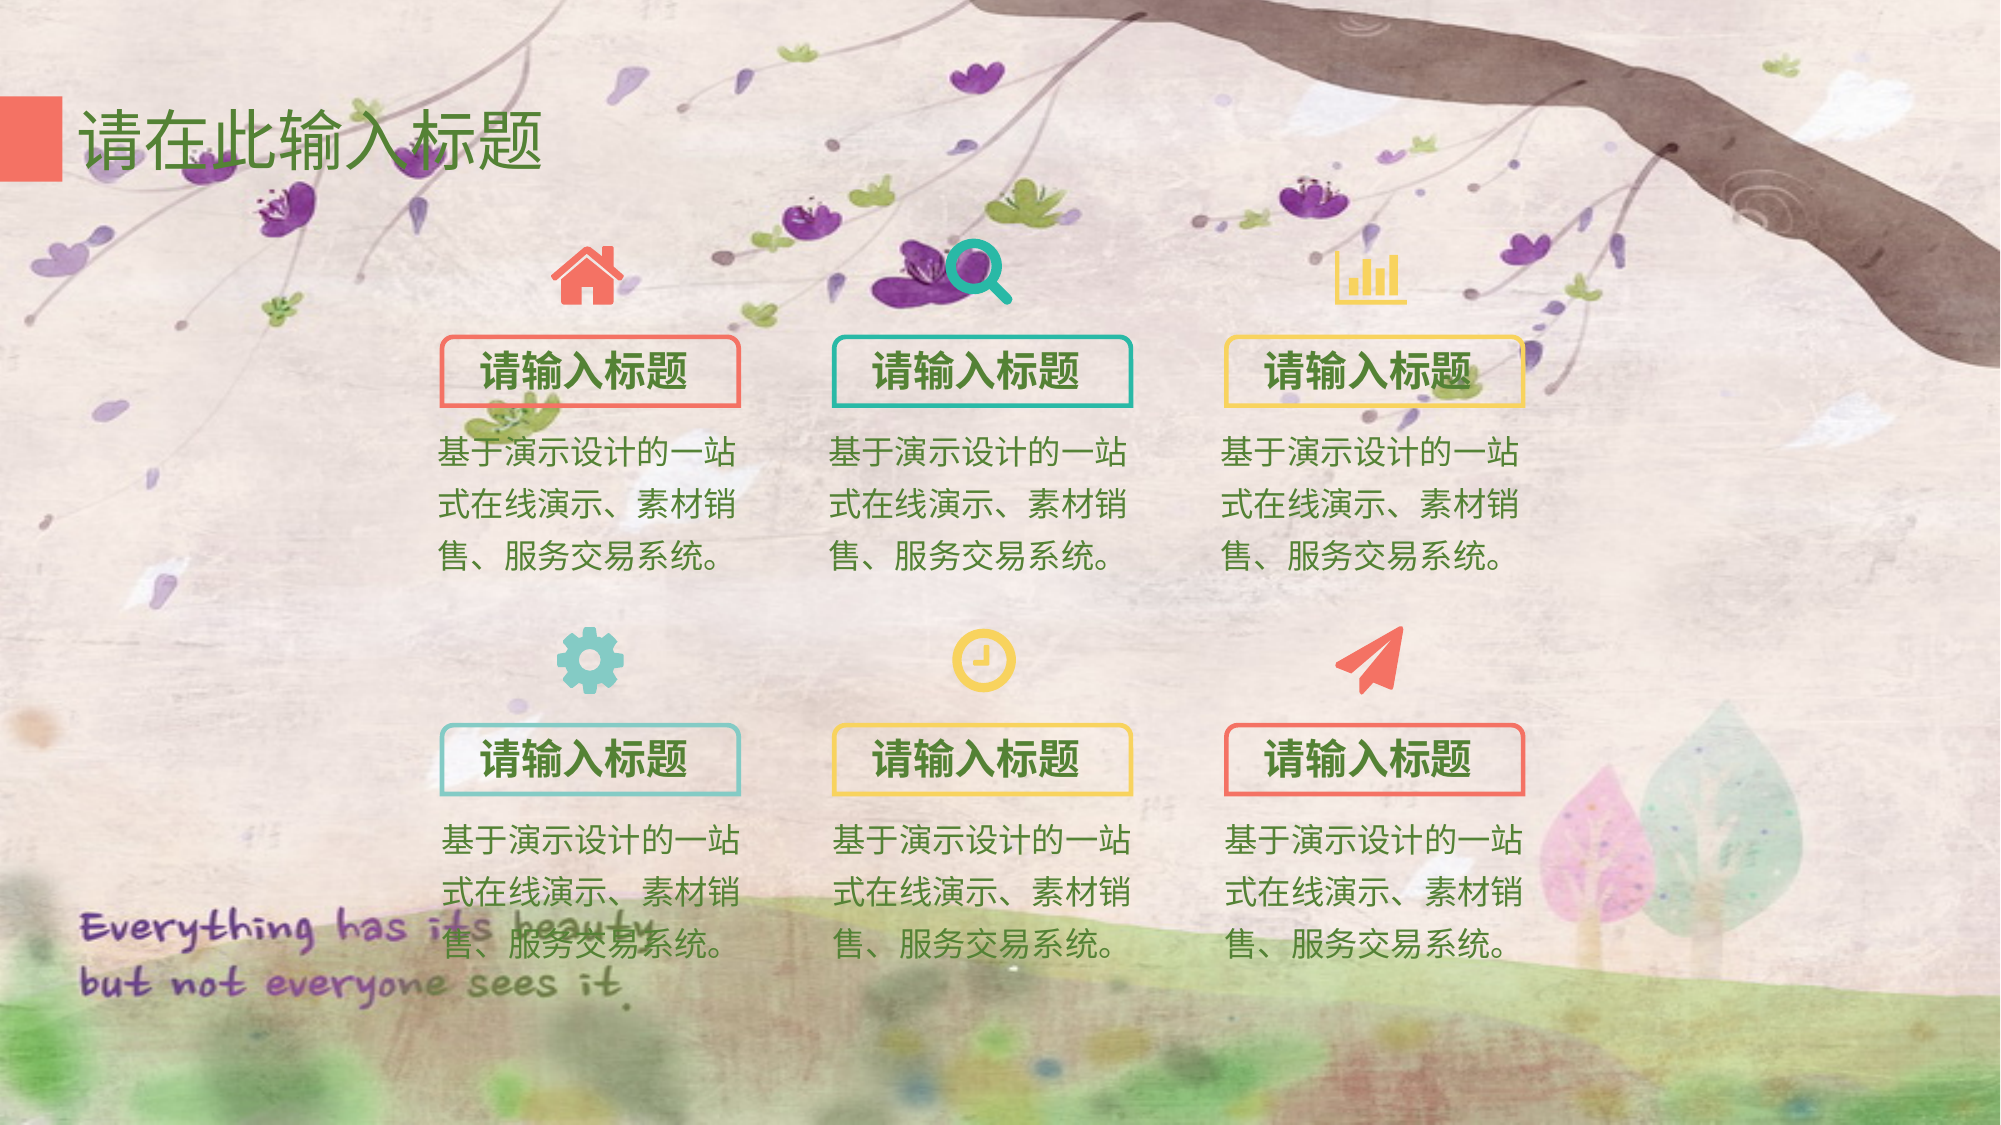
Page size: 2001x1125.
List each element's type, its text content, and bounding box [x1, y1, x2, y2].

text_box [1225, 335, 1525, 407]
text_box 基于演示设计的一站式在线演示、素材销售、服务交易系统。 [813, 411, 1155, 583]
text_box [440, 724, 740, 795]
text_box [1335, 250, 1407, 305]
text_box [833, 724, 1132, 795]
text_box [952, 628, 1016, 693]
text_box [1225, 724, 1525, 795]
text_box [1335, 626, 1404, 695]
text_box 基于演示设计的一站式在线演示、素材销售、服务交易系统。 [817, 799, 1159, 971]
text_box 基于演示设计的一站式在线演示、素材销售、服务交易系统。 [1210, 799, 1551, 971]
text_box [440, 335, 740, 407]
text_box [557, 627, 624, 694]
text_box 基于演示设计的一站式在线演示、素材销售、服务交易系统。 [427, 799, 768, 971]
text_box [945, 238, 1013, 305]
text_box 基于演示设计的一站式在线演示、素材销售、服务交易系统。 [1205, 411, 1547, 583]
text_box [551, 246, 624, 305]
text_box 基于演示设计的一站式在线演示、素材销售、服务交易系统。 [423, 411, 764, 583]
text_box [0, 96, 547, 182]
text_box [833, 335, 1132, 407]
picture [0, 0, 2001, 1125]
